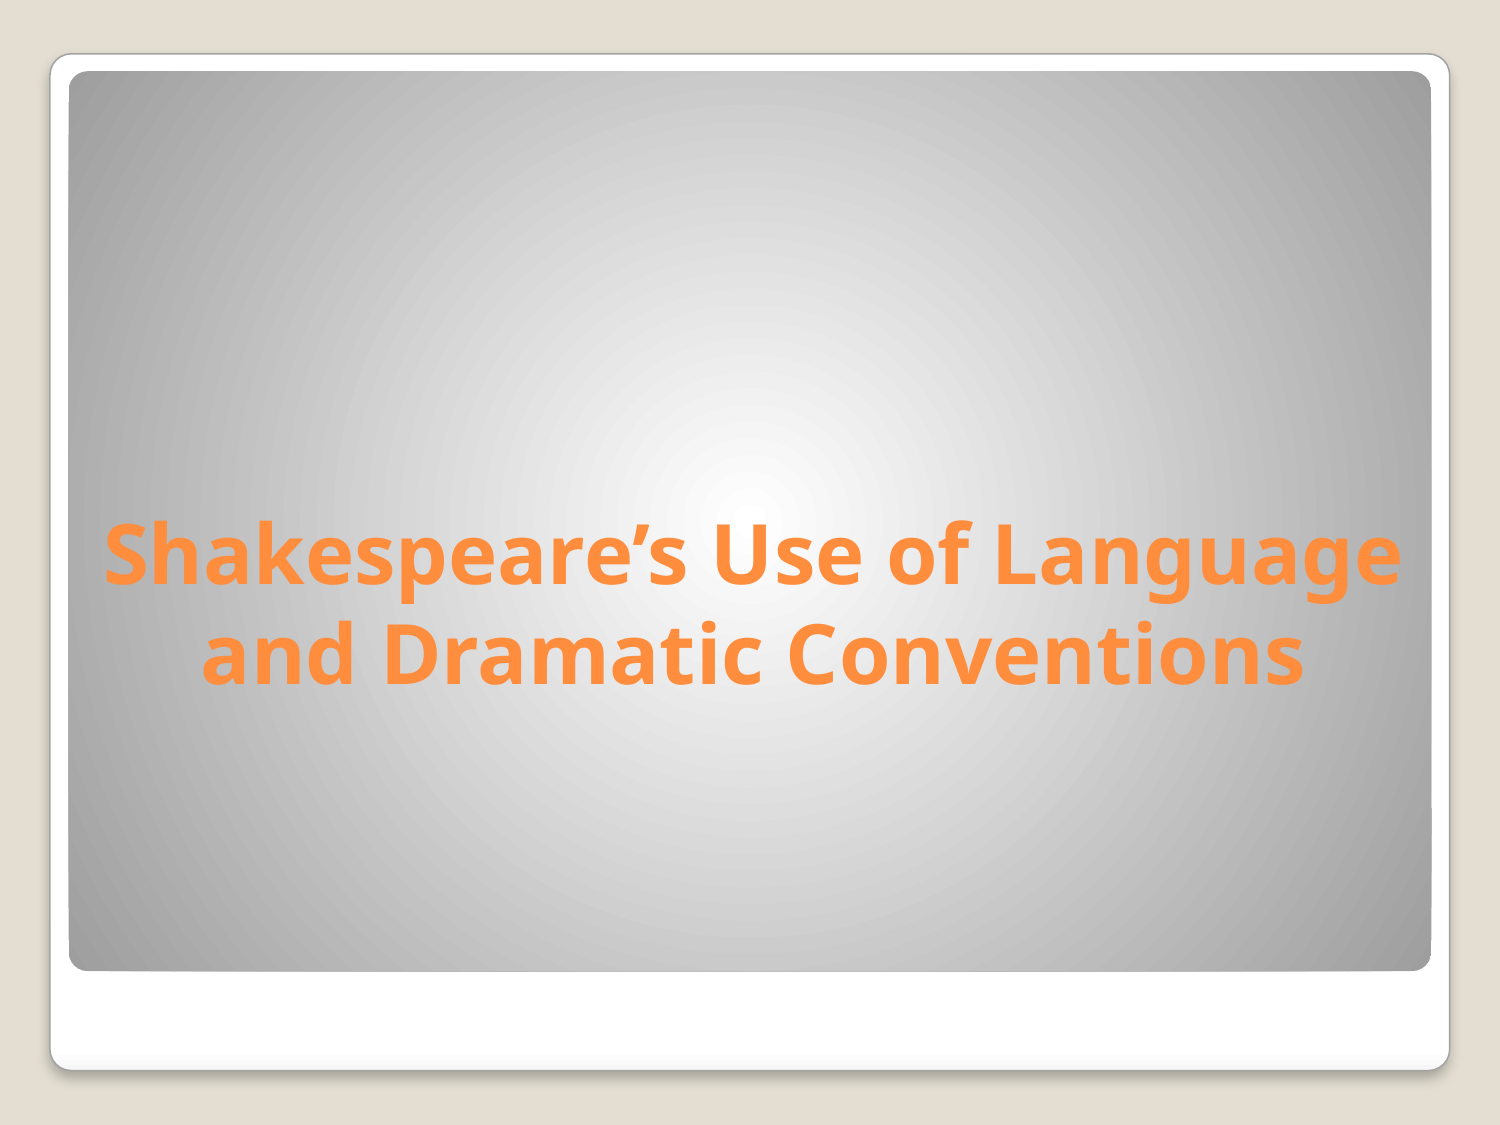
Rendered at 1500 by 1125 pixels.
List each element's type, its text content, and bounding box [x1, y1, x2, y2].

title Shakespeare’s Use of Language and Dramatic Conventions [82, 201, 1425, 709]
